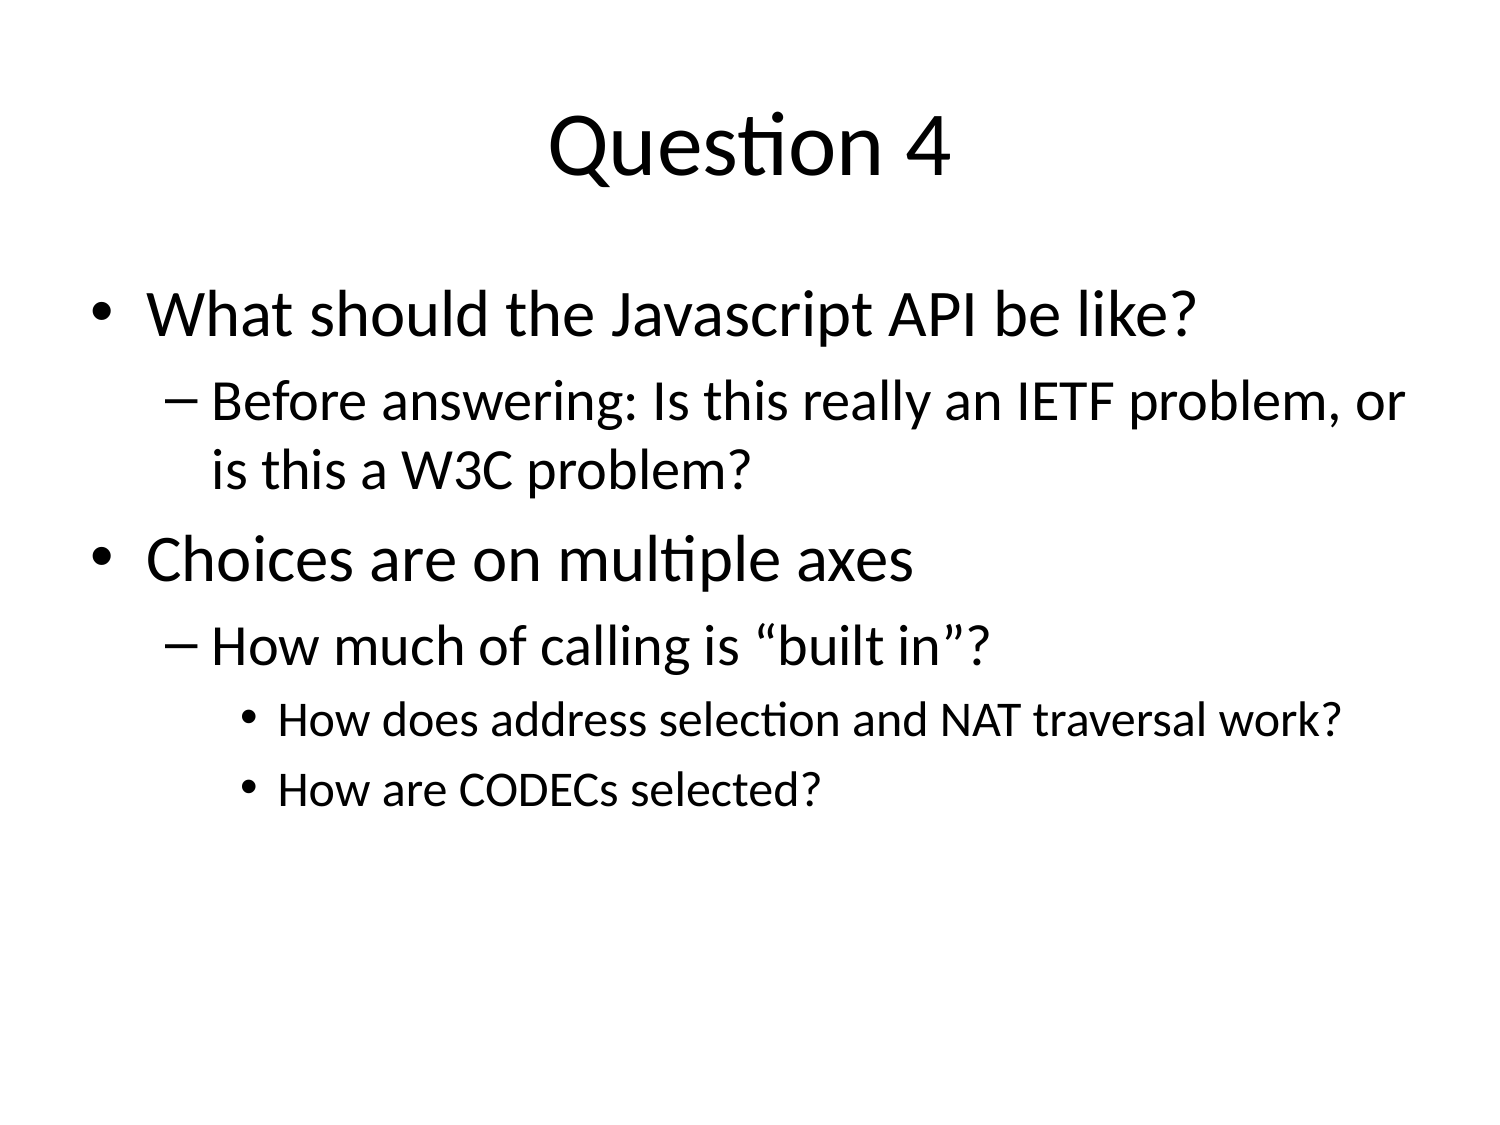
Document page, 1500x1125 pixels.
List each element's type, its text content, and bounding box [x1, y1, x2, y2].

list What should the Javascript API be like? Before answering: Is this really an IETF problem, or is this a W3C problem? Choices are on multiple axes How much of calling is “built in”? How does address selection and NAT traversal work? How are CODECs selected? [75, 262, 1425, 1005]
title Question 4 [75, 45, 1425, 233]
